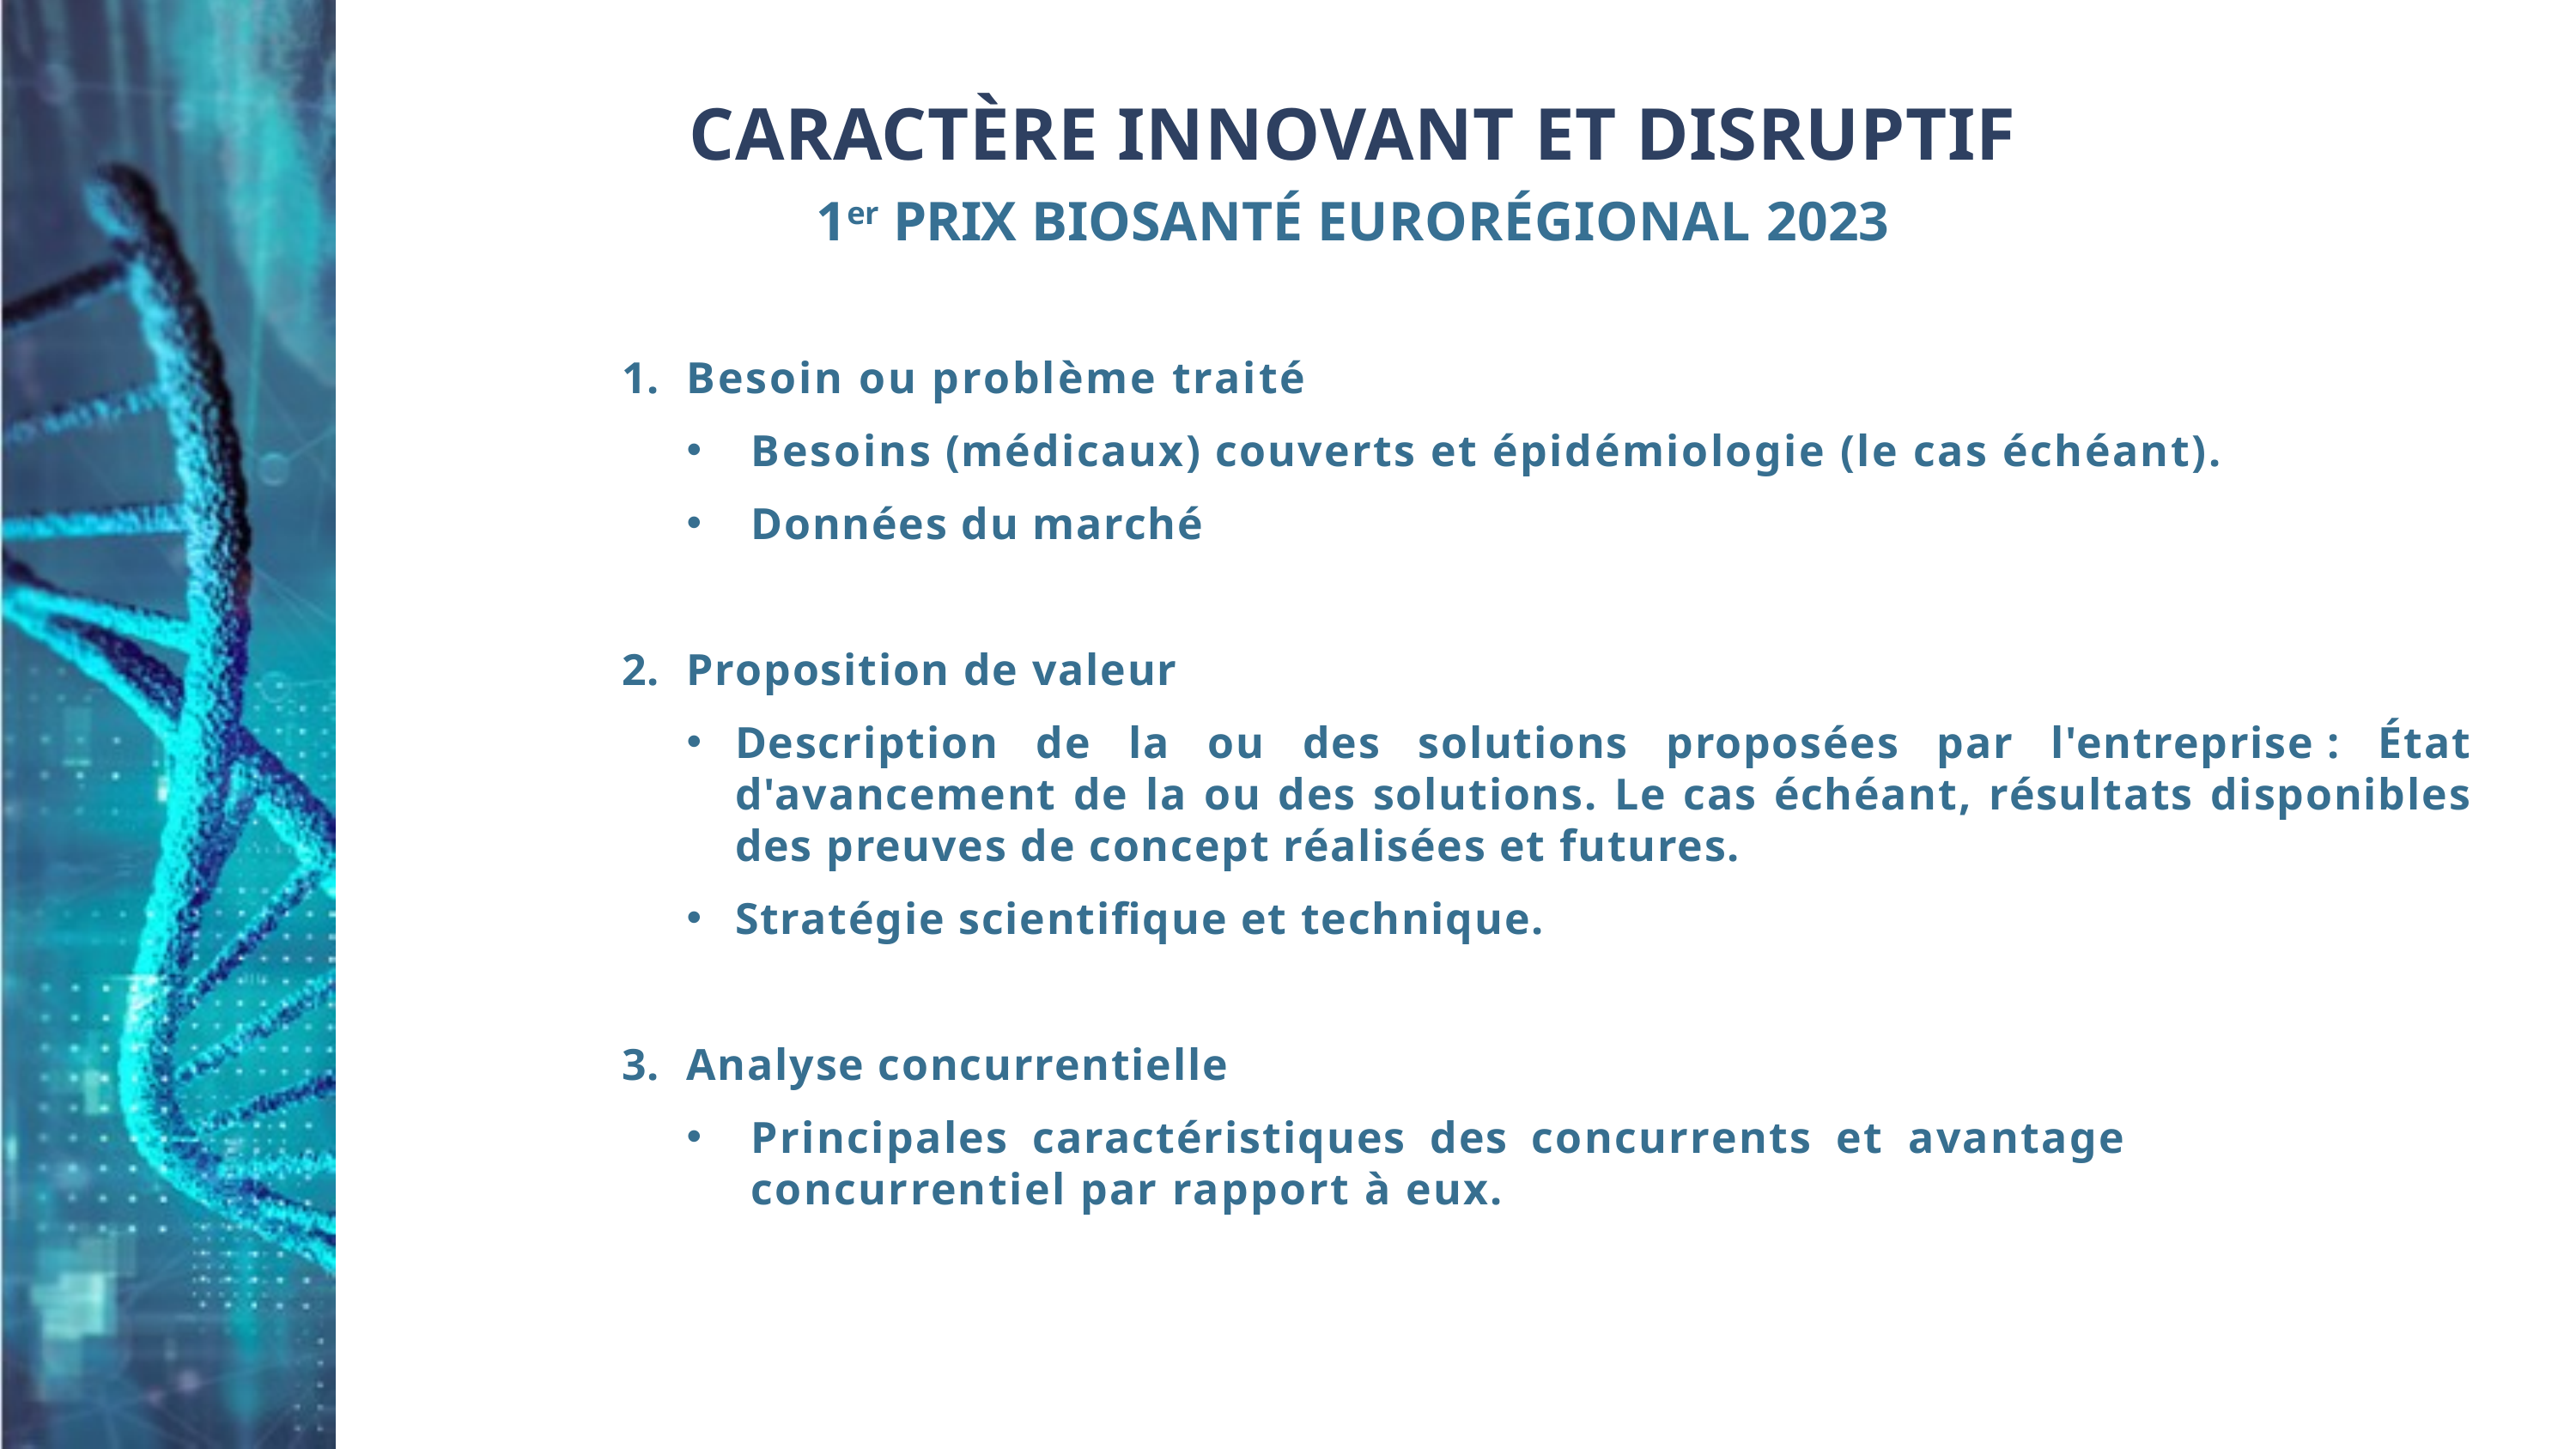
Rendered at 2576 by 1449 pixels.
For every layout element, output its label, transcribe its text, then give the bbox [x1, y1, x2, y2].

text_box Besoin ou problème traité Besoins (médicaux) couverts et épidémiologie (le cas échéant). Données du marché Proposition de valeur Description de la ou des solutions proposées par l'entreprise : État d'avancement de la ou des solutions. Le cas échéant, résultats disponibles des preuves de concept réalisées et futures. Stratégie scientifique et technique. Analyse concurrentielle Principales caractéristiques des concurrents et avantage concurrentiel par rapport à eux. [620, 349, 2475, 1287]
picture [0, 0, 336, 1449]
title CARACTÈRE INNOVANT ET DISRUPTIF 1er PRIX BIOSANTÉ EURORÉGIONAL 2023 [620, 70, 2087, 330]
